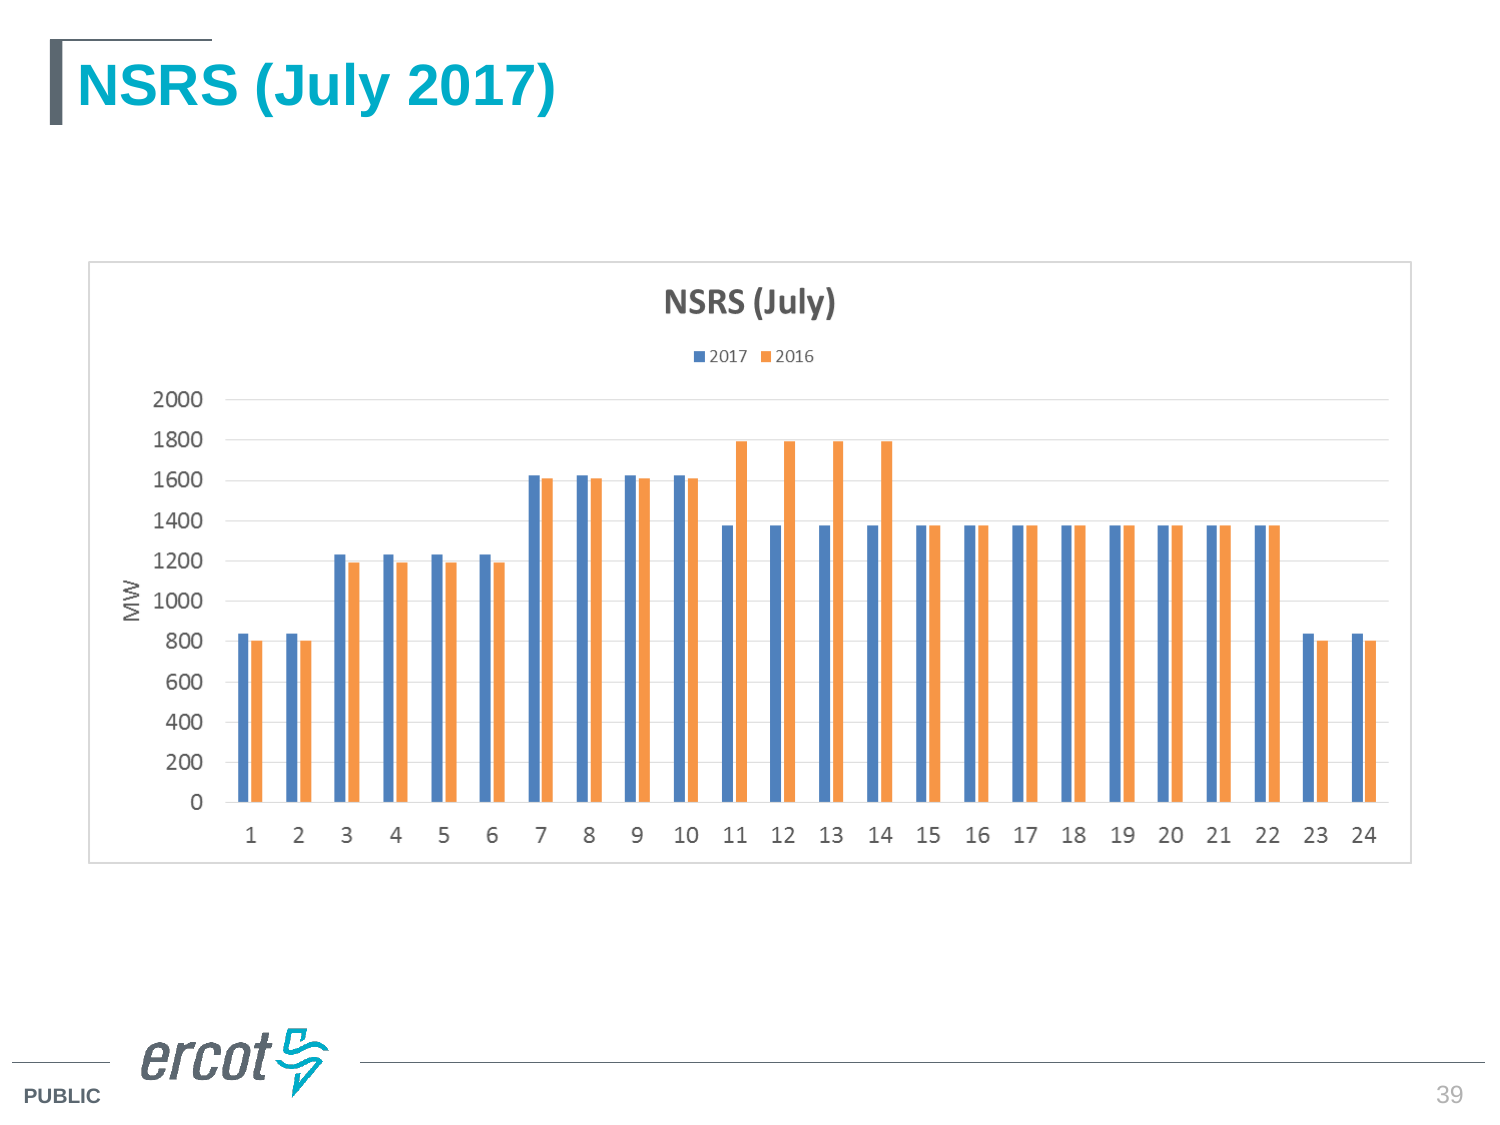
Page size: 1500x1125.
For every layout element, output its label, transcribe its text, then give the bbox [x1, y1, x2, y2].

picture [88, 261, 1412, 864]
picture [137, 1024, 332, 1100]
slide_number 39 [1412, 1076, 1488, 1112]
title NSRS (July 2017) [62, 39, 1450, 163]
